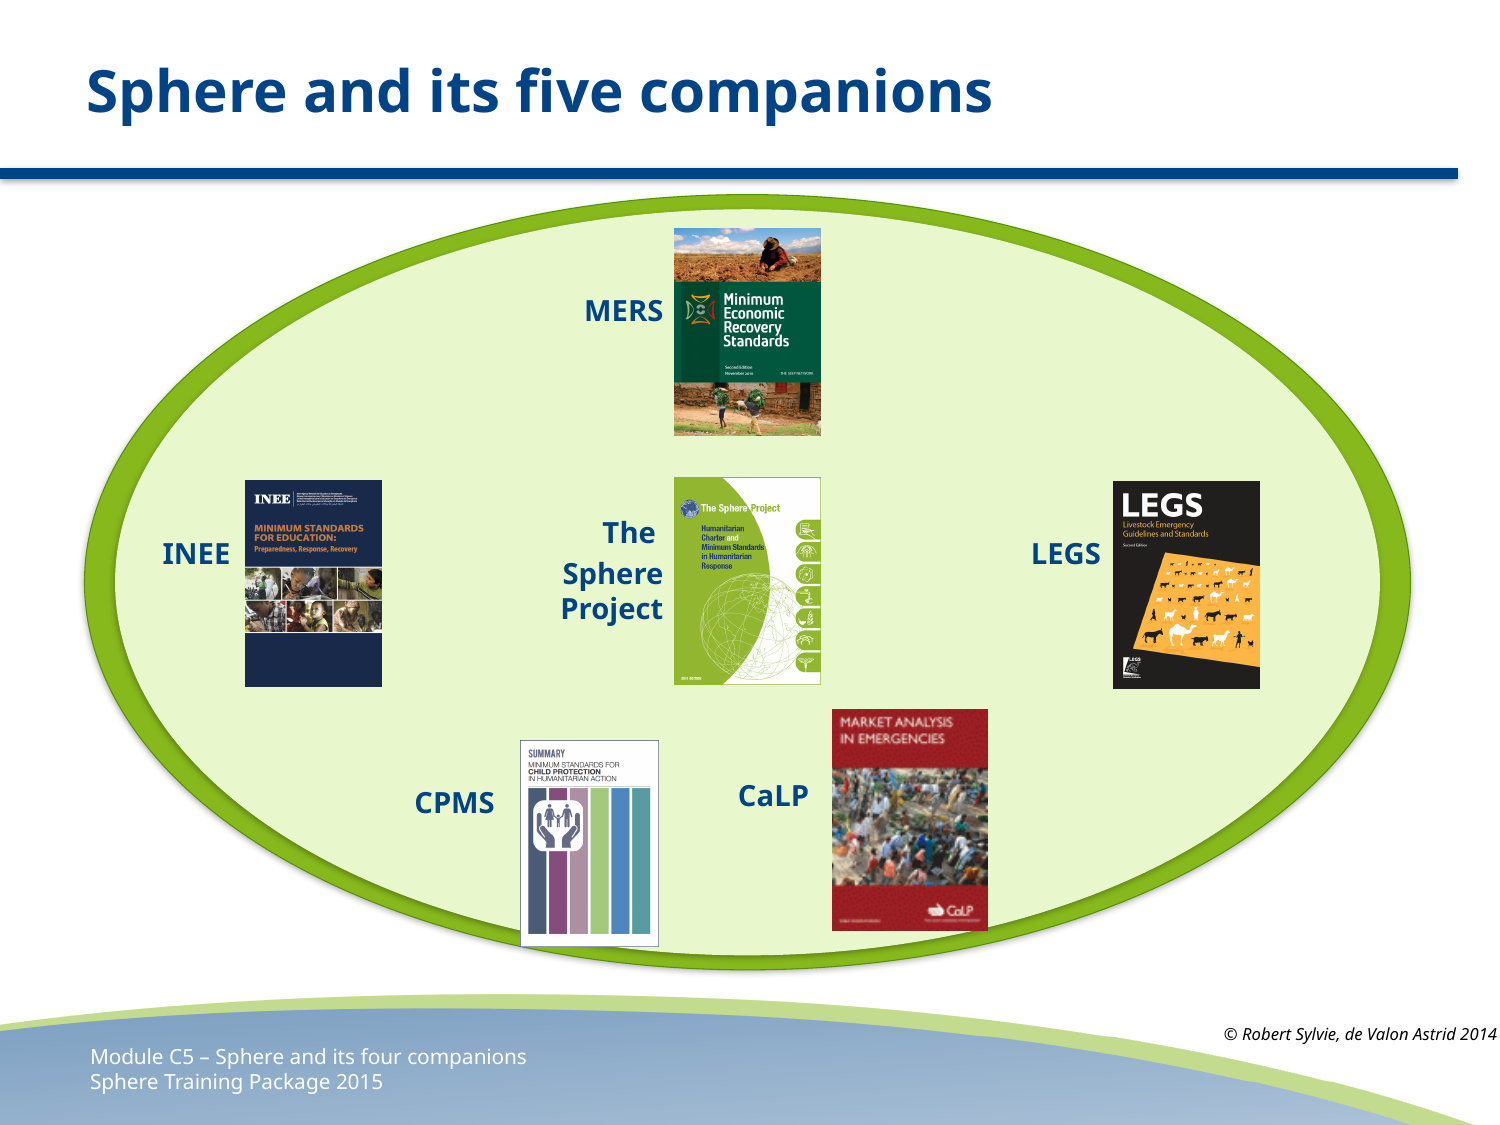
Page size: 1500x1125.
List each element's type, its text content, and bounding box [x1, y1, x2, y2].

picture [0, 992, 1500, 1125]
title Sphere and its five companions [75, 0, 1425, 178]
footer Module C5 – Sphere and its four companions Sphere Training Package 2015 [75, 1038, 1109, 1099]
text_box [84, 194, 1411, 971]
text_box © Robert Sylvie, de Valon Astrid 2014 [1141, 1016, 1500, 1057]
picture [832, 709, 988, 931]
